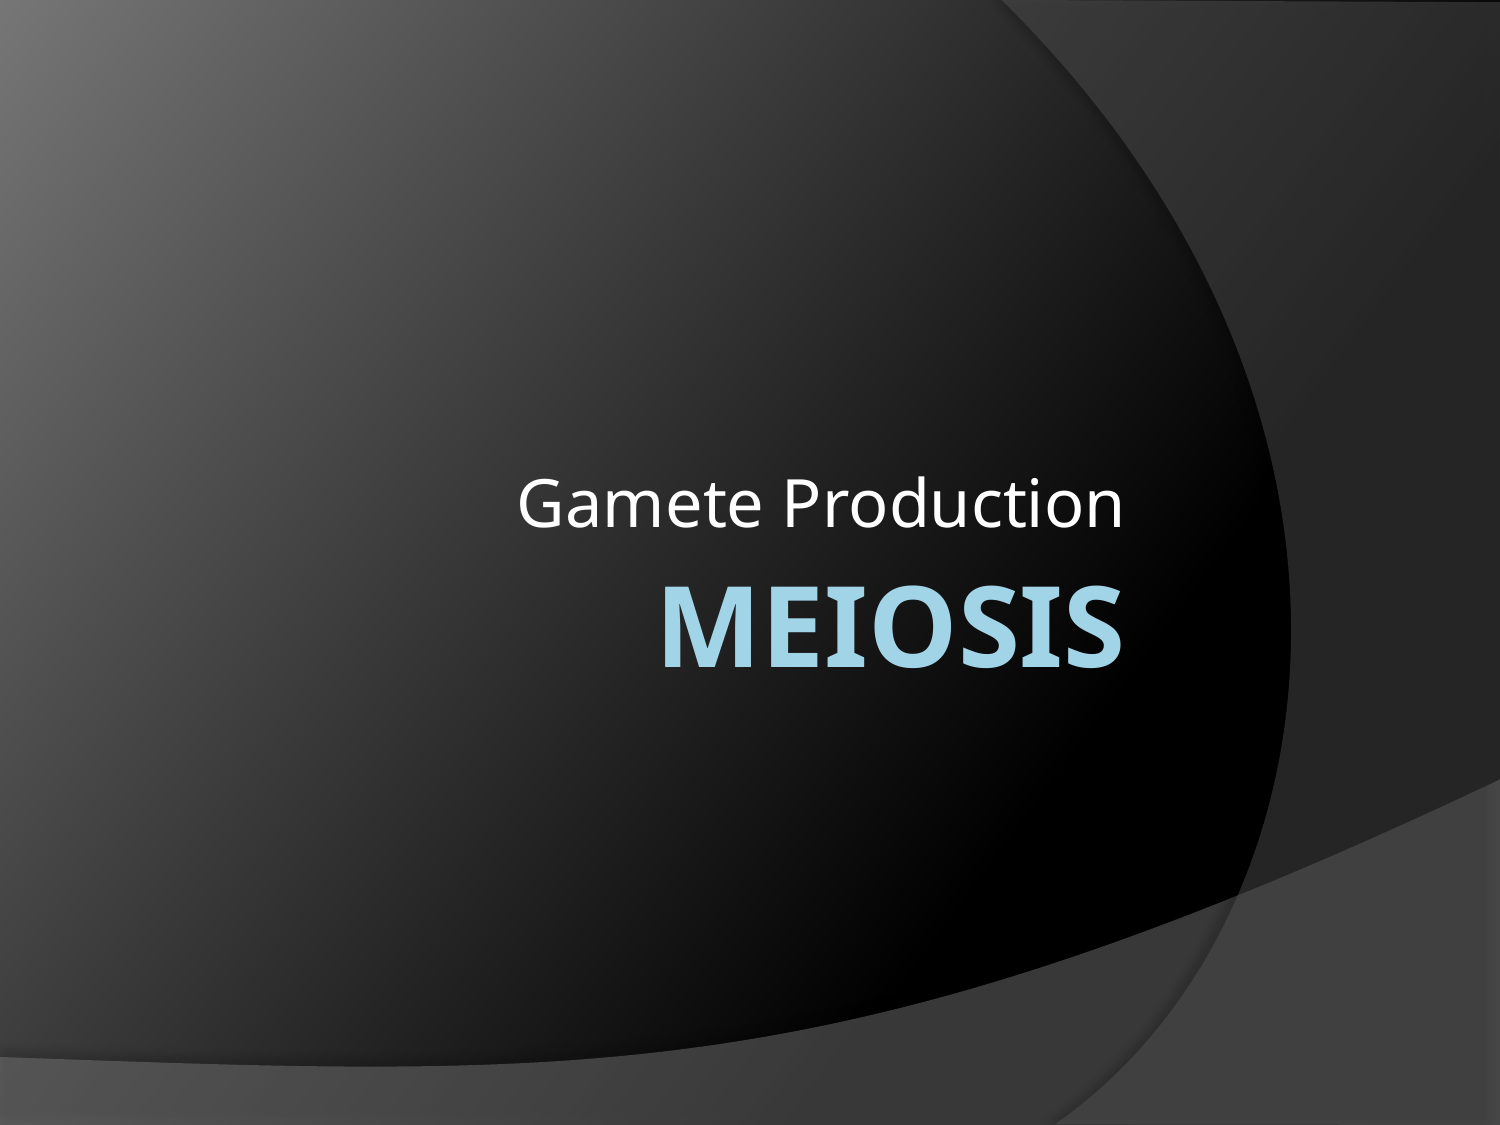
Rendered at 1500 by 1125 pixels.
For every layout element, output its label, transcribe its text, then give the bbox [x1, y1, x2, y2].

subtitle Gamete Production [70, 253, 1135, 542]
title meiosis [70, 547, 1134, 926]
